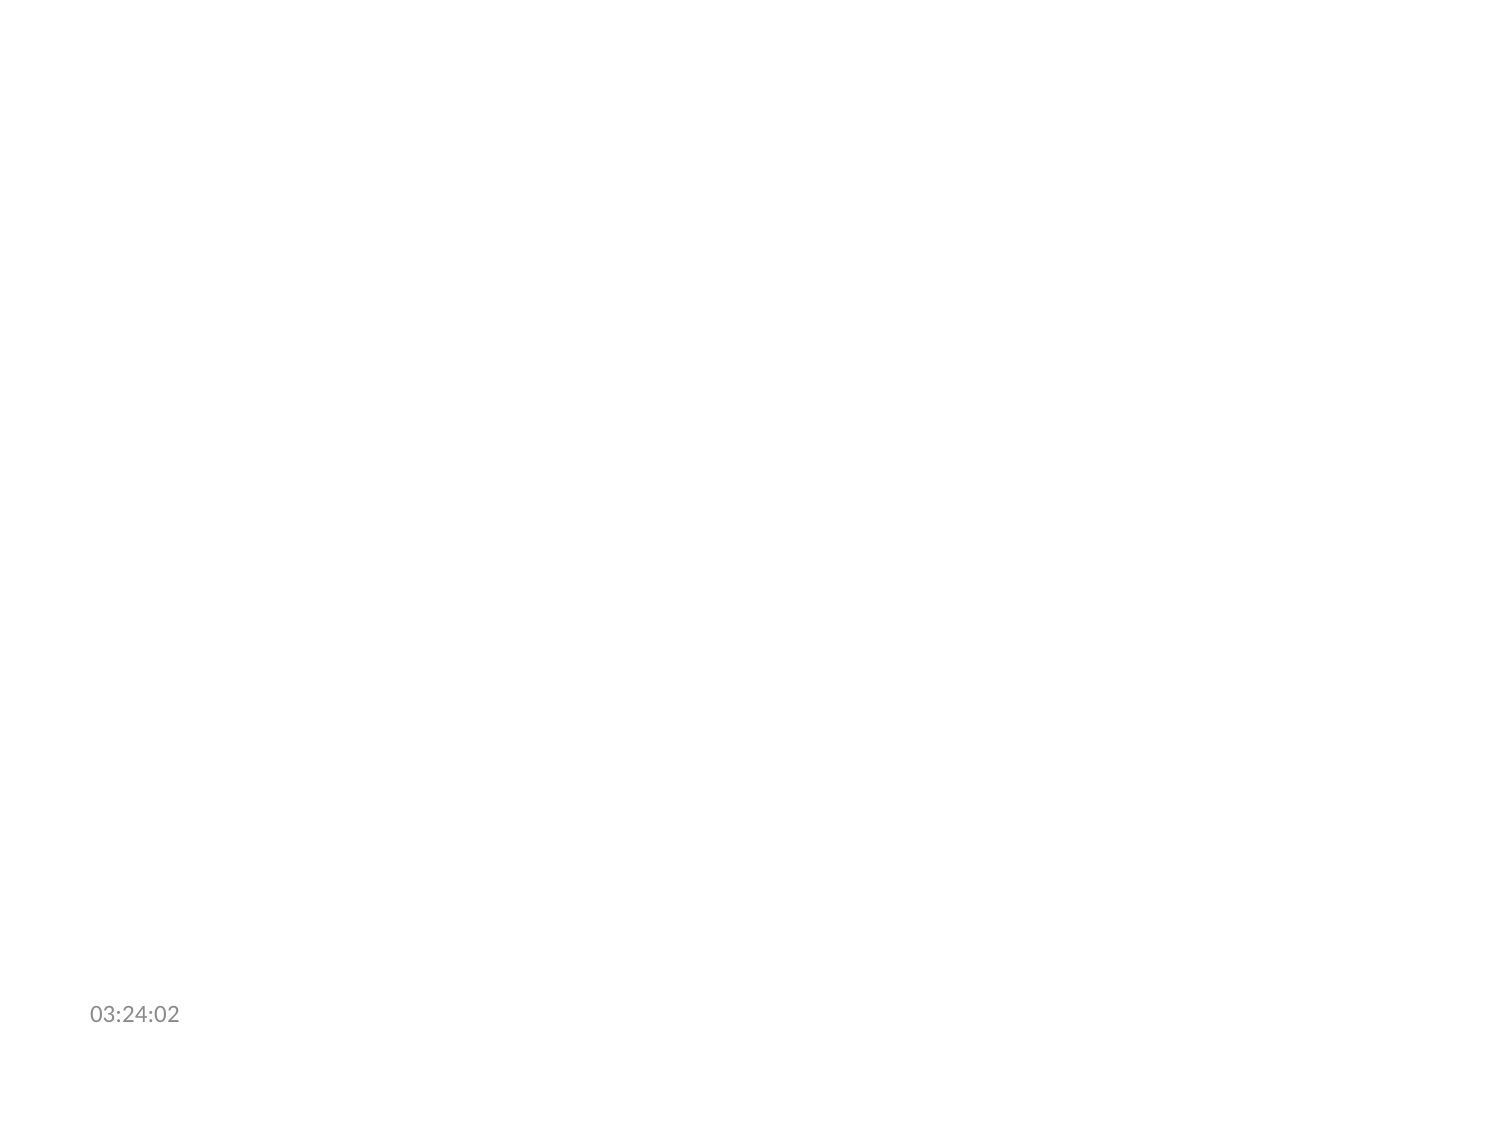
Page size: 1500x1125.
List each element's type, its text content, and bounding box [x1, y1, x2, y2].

text_box 15:35:09 [75, 982, 425, 1043]
